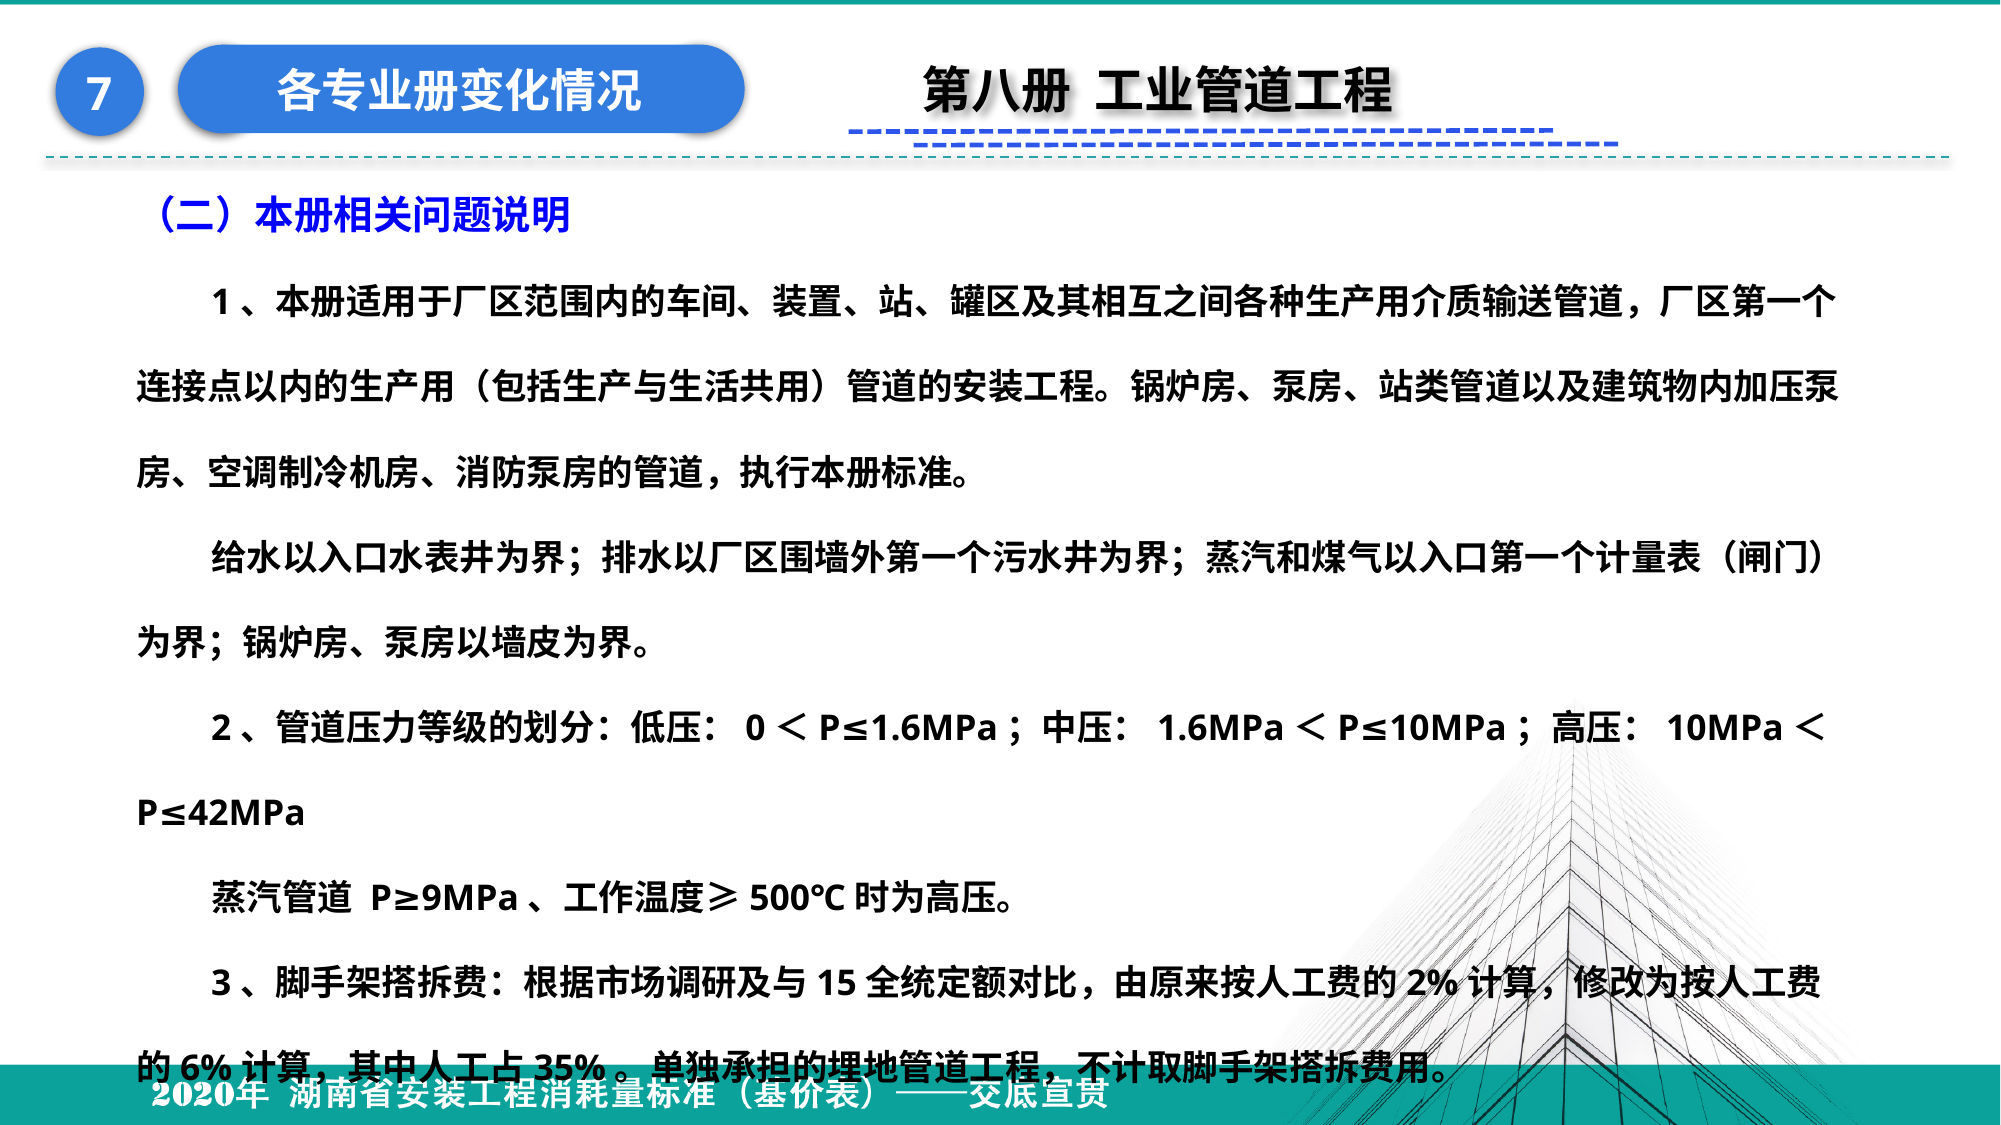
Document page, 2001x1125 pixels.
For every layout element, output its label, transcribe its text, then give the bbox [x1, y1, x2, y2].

picture [0, 0, 2001, 1125]
text_box （二）本册相关问题说明 1、本册适用于厂区范围内的车间、装置、站、罐区及其相互之间各种生产用介质输送管道，厂区第一个连接点以内的生产用（包括生产与生活共用）管道的安装工程。锅炉房、泵房、站类管道以及建筑物内加压泵房、空调制冷机房、消防泵房的管道，执行本册标准。 给水以入口水表井为界；排水以厂区围墙外第一个污水井为界；蒸汽和煤气以入口第一个计量表（闸门）为界；锅炉房、泵房以墙皮为界。 2、管道压力等级的划分：低压：0＜P≤1.6MPa；中压：1.6MPa＜P≤10MPa；高压：10MPa＜P≤42MPa 蒸汽管道 P≥9MPa、工作温度≥500℃时为高压。 3、脚手架搭拆费：根据市场调研及与15全统定额对比，由原来按人工费的2%计算，修改为按人工费的6%计算，其中人工占35%。单独承担的埋地管道工程，不计取脚手架搭拆费用。 [121, 158, 1864, 1095]
slide_number [1918, 0, 2000, 52]
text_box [45, 44, 1955, 158]
